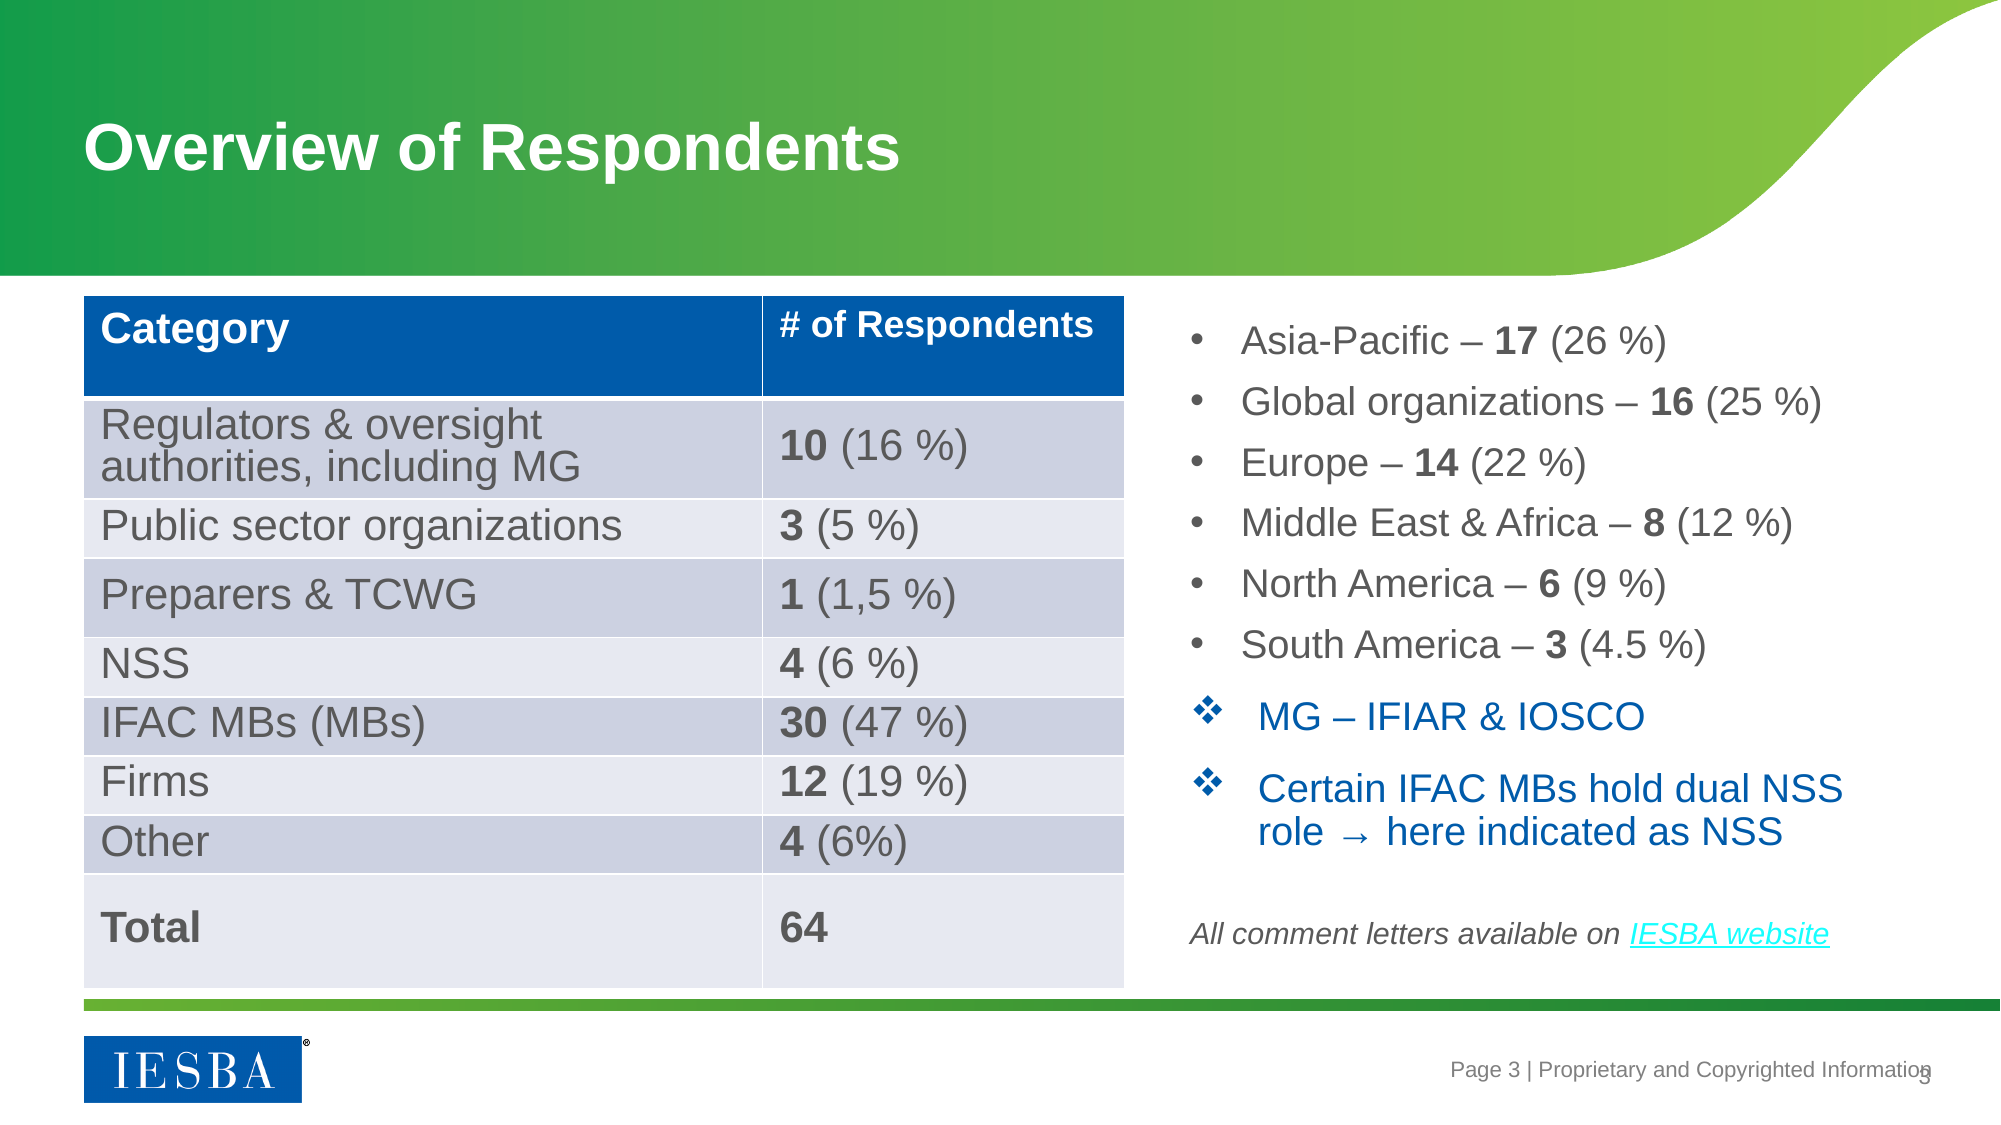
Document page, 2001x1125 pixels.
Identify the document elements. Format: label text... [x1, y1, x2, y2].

table_cell 4 (6 %) [763, 638, 1124, 696]
table_cell Preparers & TCWG [84, 559, 762, 637]
picture [84, 1036, 310, 1103]
table_cell Public sector organizations [84, 500, 762, 557]
table_cell Total [84, 875, 762, 988]
slide_number 3 [1905, 1055, 1934, 1083]
table_cell Firms [84, 757, 762, 814]
table_cell Regulators & oversight authorities, including MG [84, 401, 762, 498]
table_cell 64 [763, 875, 1124, 988]
table_cell 30 (47 %) [763, 698, 1124, 755]
table_cell NSS [84, 638, 762, 696]
table_cell Other [84, 816, 762, 873]
table_cell 10 (16 %) [763, 401, 1124, 498]
picture [0, 0, 2000, 276]
table_header Category [84, 296, 762, 396]
text_box Asia-Pacific – 17 (26 %) Global organizations – 16 (25 %) Europe – 14 (22 %) Middle East & Africa – 8 (12 %) North America – 6 (9 %) South America – 3 (4.5 %) MG – IFIAR & IOSCO Certain IFAC MBs hold dual NSS role → here indicated as NSS All comment letters available on IESBA website [1174, 312, 1925, 967]
table_cell 3 (5 %) [763, 500, 1124, 557]
table_cell 1 (1,5 %) [763, 559, 1124, 637]
table_cell 12 (19 %) [763, 757, 1124, 814]
table_cell 4 (6%) [763, 816, 1124, 873]
table_header # of Respondents [763, 296, 1124, 396]
title Overview of Respondents [83, 99, 1734, 188]
table_cell IFAC MBs (MBs) [84, 698, 762, 755]
